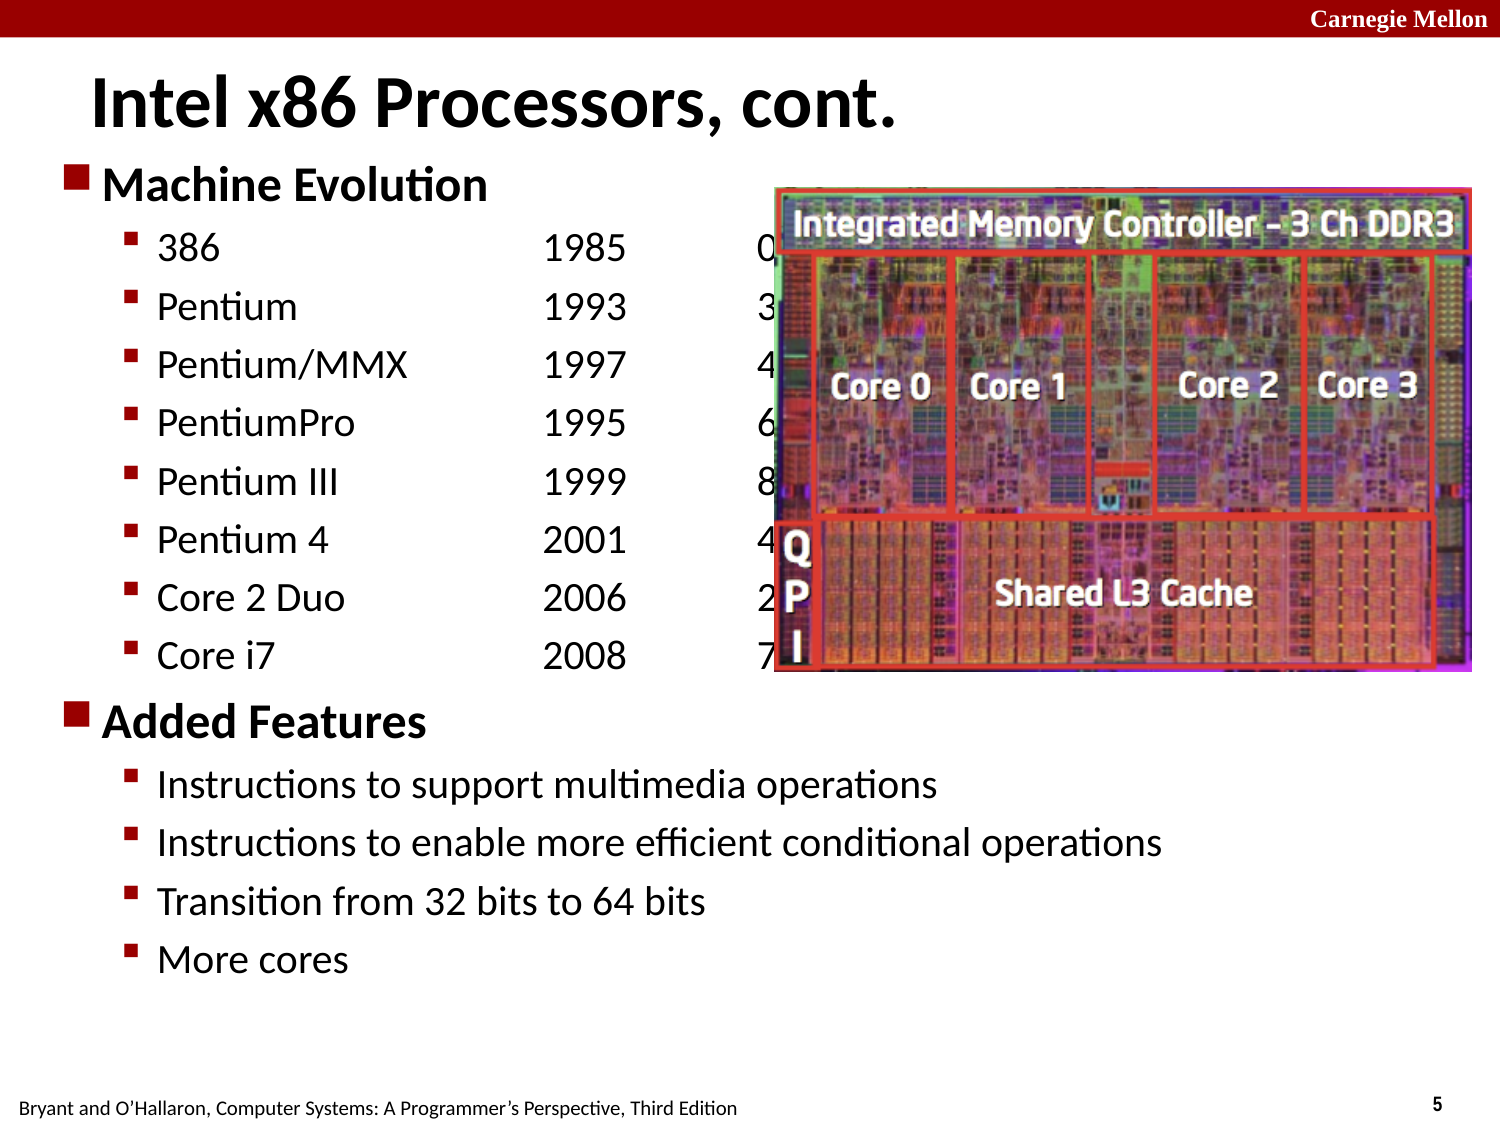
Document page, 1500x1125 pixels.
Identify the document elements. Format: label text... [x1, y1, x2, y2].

picture [774, 187, 1472, 673]
title Intel x86 Processors, cont. [74, 49, 1426, 145]
list Machine Evolution 386 1985 0.3M Pentium 1993 3.1M Pentium/MMX 1997 4.5M PentiumPro 1995 6.5M Pentium III 1999 8.2M Pentium 4 2001 42M Core 2 Duo 2006 291M Core i7 2008 731M Added Features Instructions to support multimedia operations Instructions to enable more efficient conditional operations Transition from 32 bits to 64 bits More cores [49, 143, 1346, 960]
